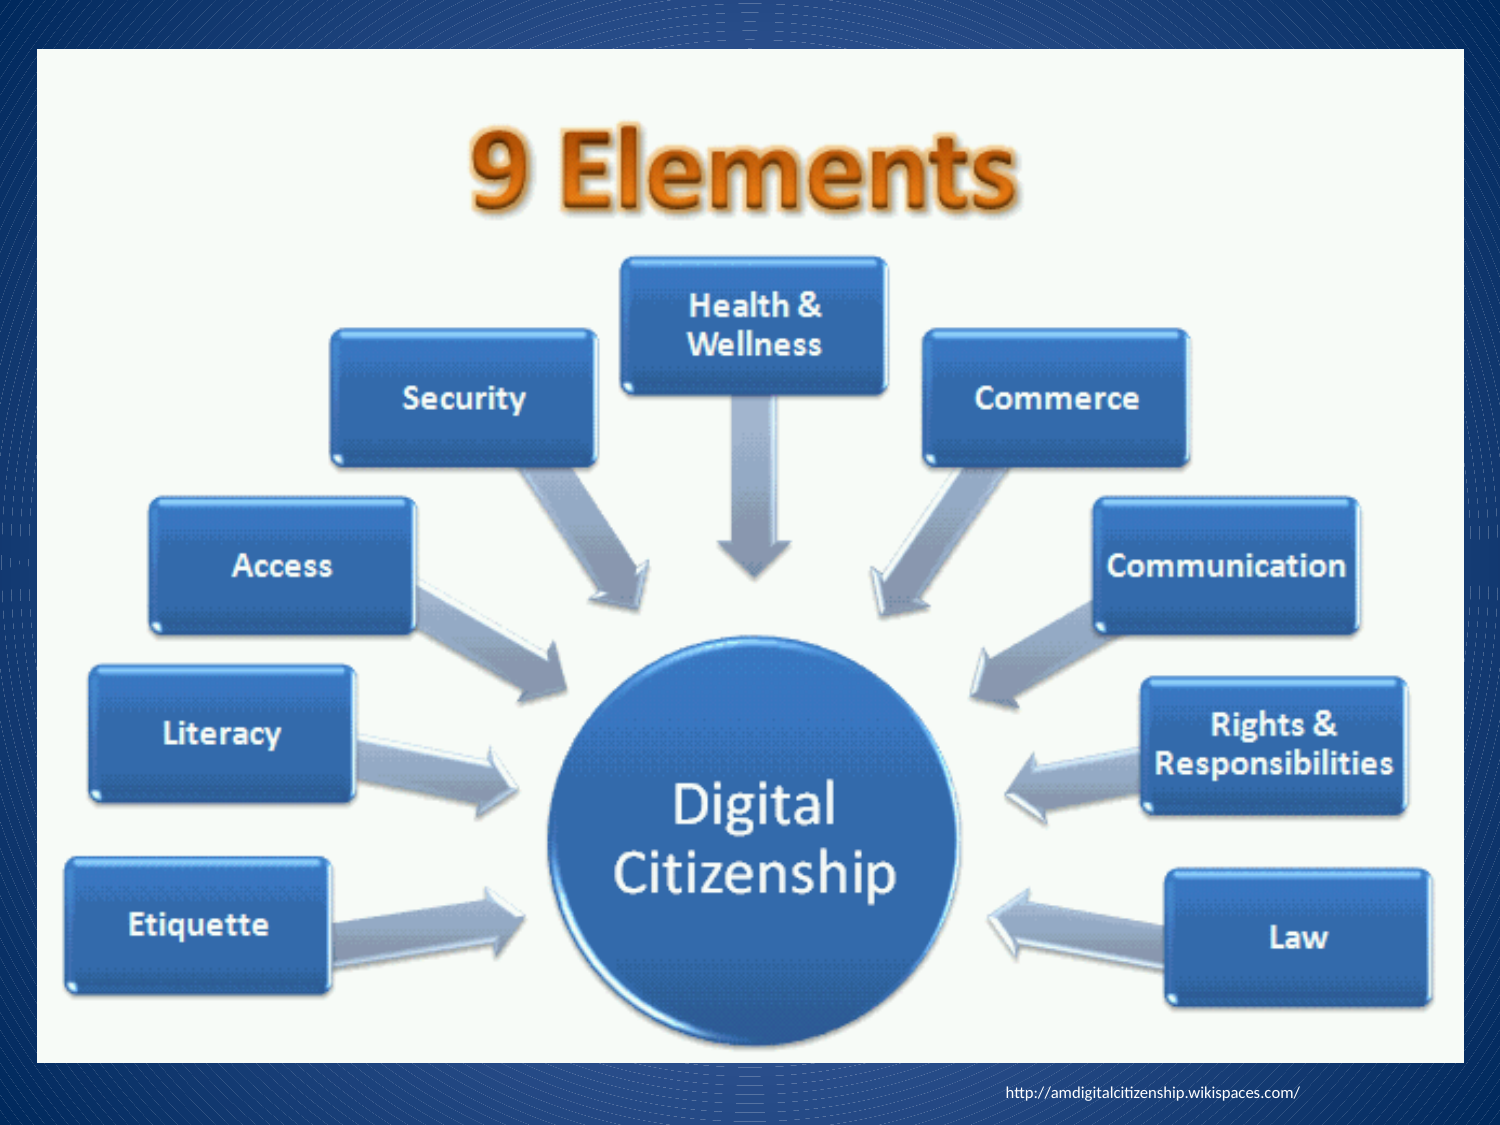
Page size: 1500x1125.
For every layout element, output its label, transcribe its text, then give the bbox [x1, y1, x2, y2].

picture [37, 49, 1464, 1063]
title Safety and Ethical Use [75, 0, 1425, 48]
text_box http://amdigitalcitizenship.wikispaces.com/ [990, 1074, 1316, 1110]
